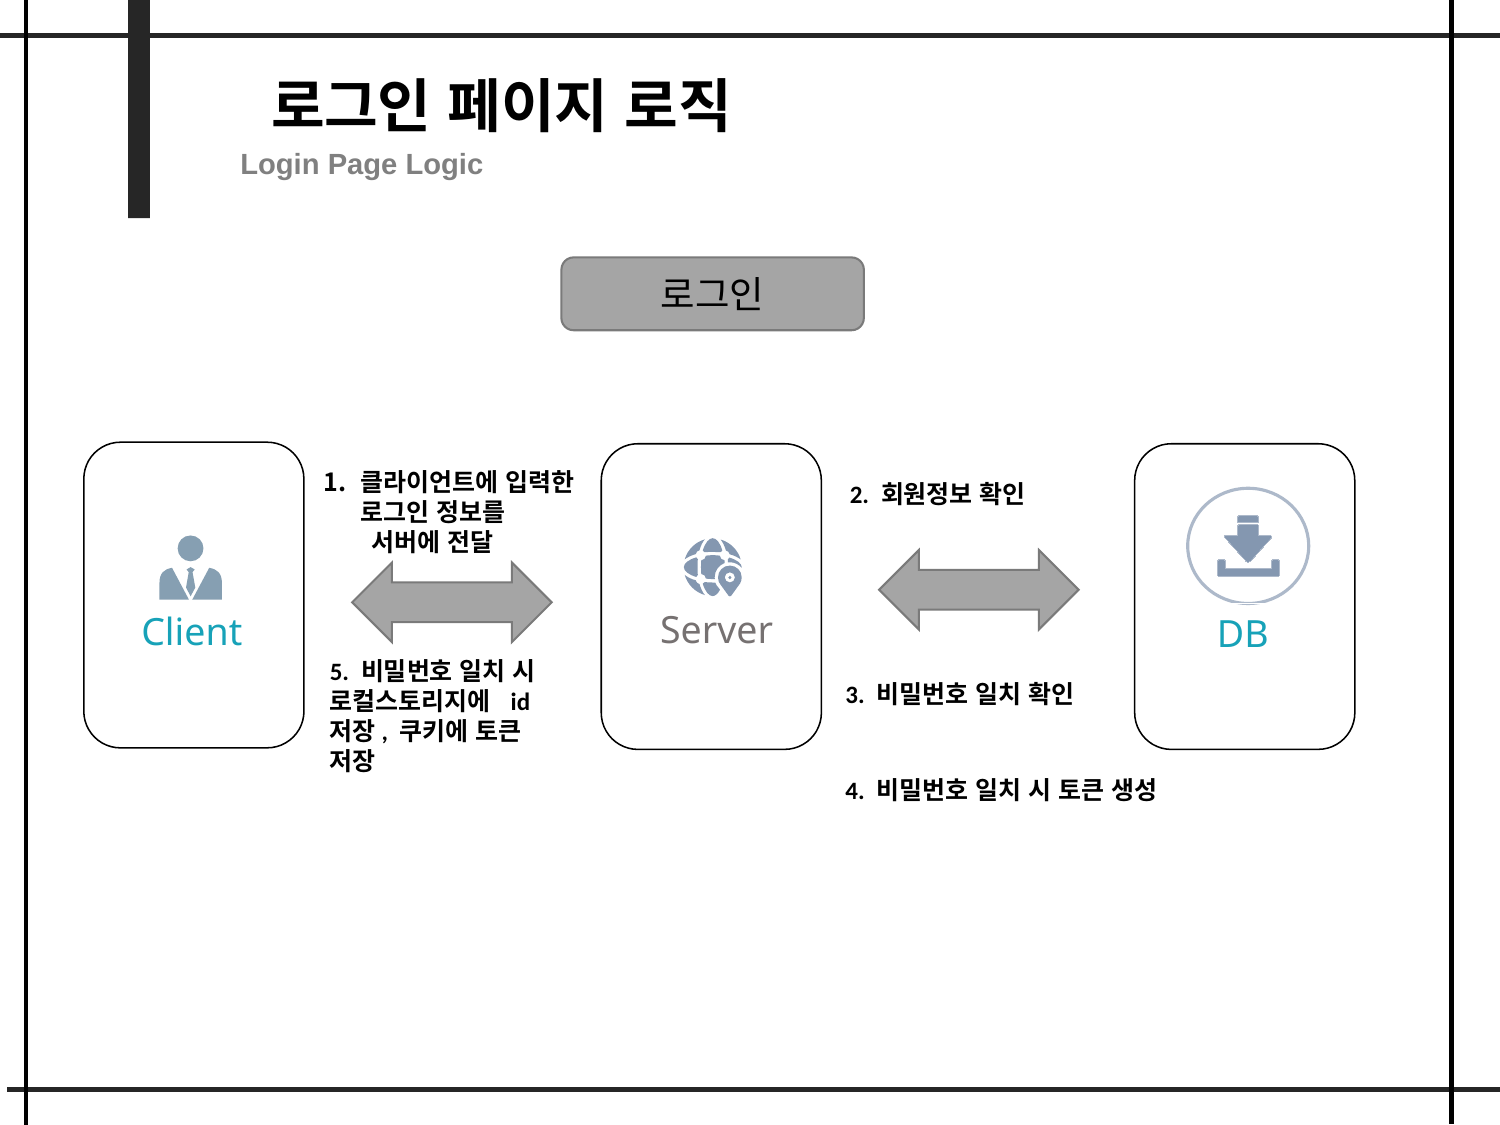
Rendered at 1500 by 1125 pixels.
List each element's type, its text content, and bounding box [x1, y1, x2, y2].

text_box [601, 443, 822, 750]
text_box Client [77, 602, 83, 659]
text_box [127, 0, 151, 35]
text_box [877, 547, 1081, 633]
text_box 2. 회원정보 확인 [835, 471, 1141, 517]
text_box DB [1128, 603, 1134, 661]
text_box [127, 36, 151, 219]
text_box 로그인 [560, 256, 865, 332]
text_box Server [822, 605, 831, 651]
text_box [683, 538, 742, 597]
text_box [350, 560, 554, 645]
text_box 4. 비밀번호 일치 시 토큰 생성 [830, 766, 1195, 812]
text_box 클라이언트에 입력한 로그인 정보를 서버에 전달 [308, 459, 636, 564]
text_box 3. 비밀번호 일치 확인 [830, 671, 1137, 717]
text_box 로그인 페이지 로직 [226, 61, 747, 147]
text_box 5. 비밀번호 일치 시 로컬스토리지에 id 저장, 쿠키에 토큰 저장 [315, 648, 557, 783]
text_box Login Page Logic [225, 138, 499, 189]
text_box [83, 442, 304, 748]
text_box [1134, 443, 1355, 750]
